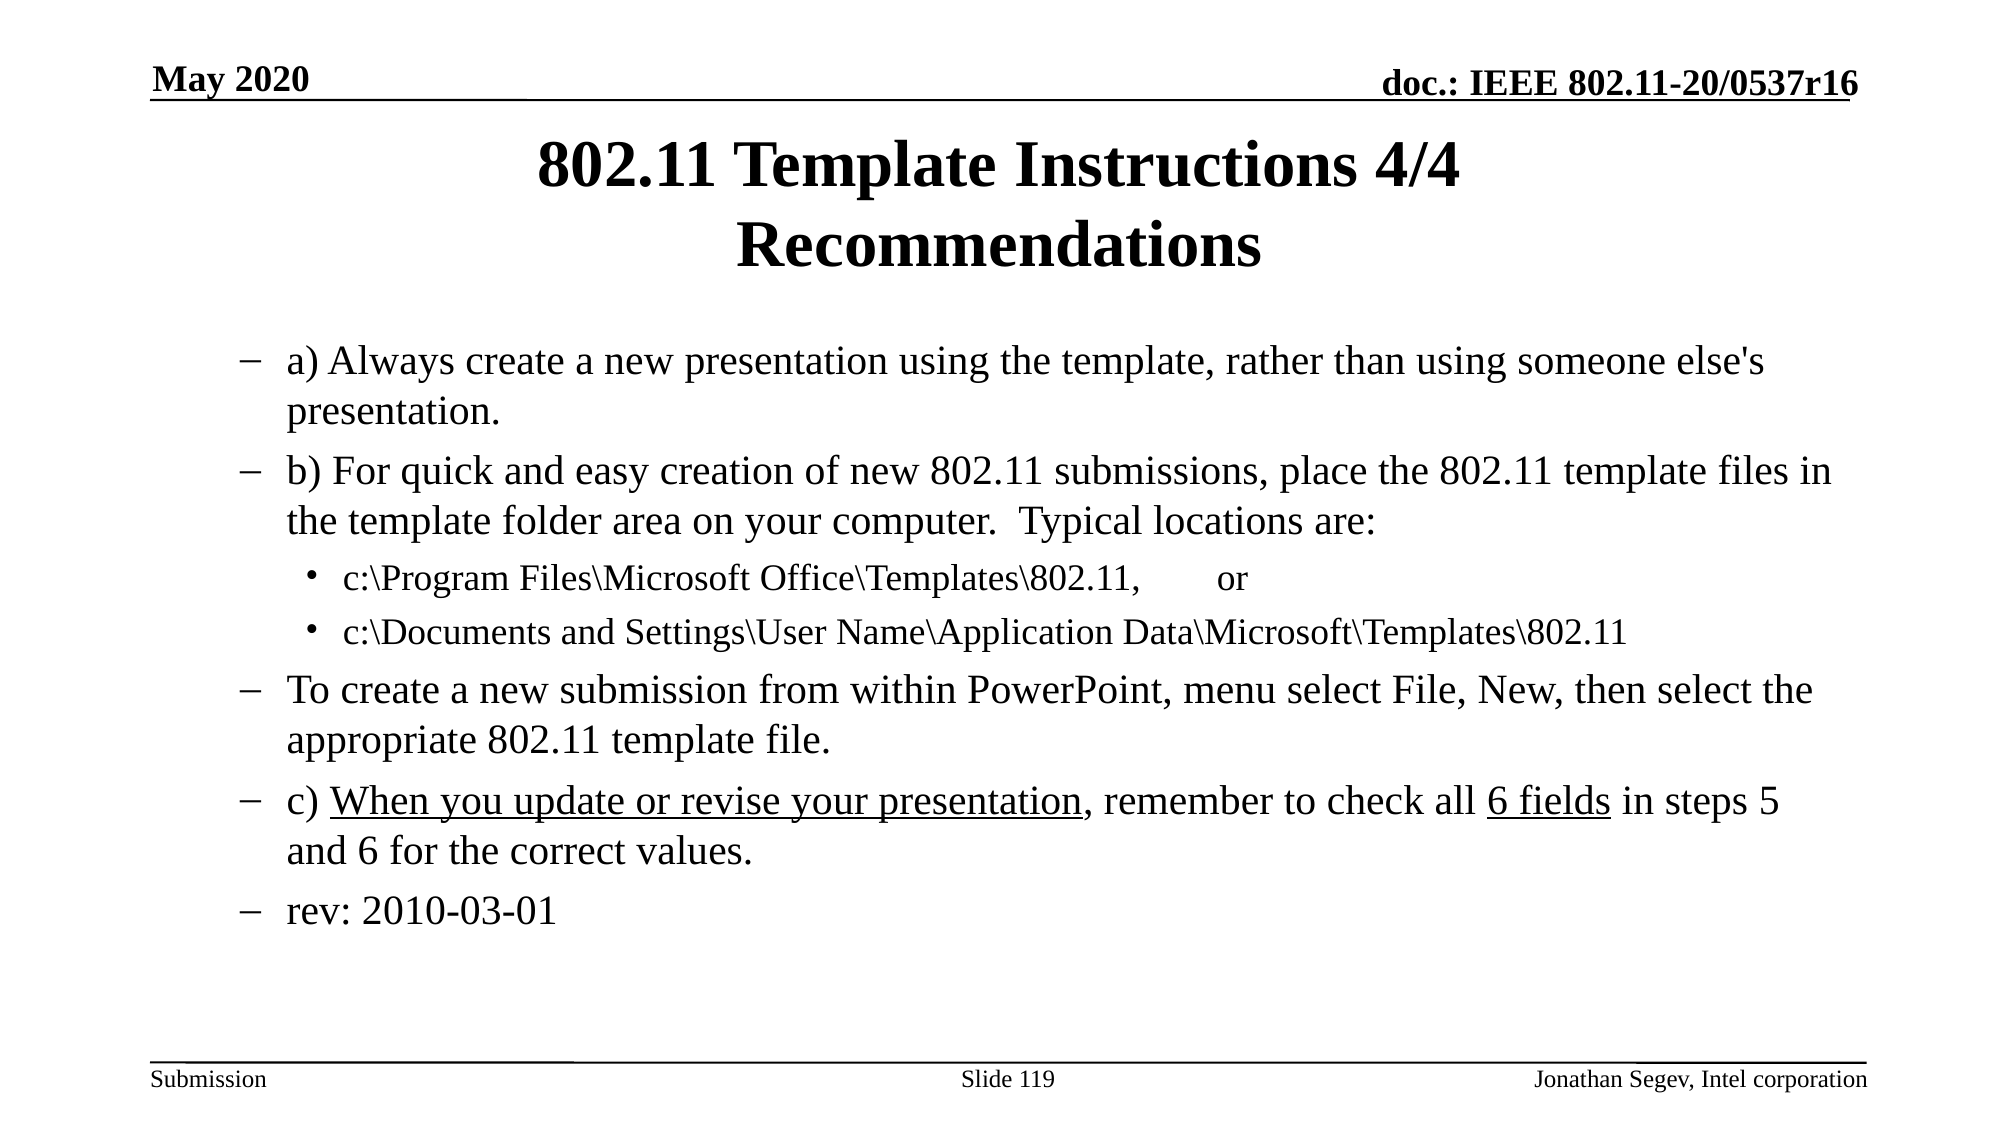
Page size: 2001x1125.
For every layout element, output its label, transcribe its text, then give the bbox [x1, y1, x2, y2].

footer Jonathan Segev, Intel corporation [1171, 1061, 1869, 1093]
list a) Always create a new presentation using the template, rather than using someone else's presentation. b) For quick and easy creation of new 802.11 submissions, place the 802.11 template files in the template folder area on your computer. Typical locations are: c:\Program Files\Microsoft Office\Templates\802.11, or c:\Documents and Settings\User Name\Application Data\Microsoft\Templates\802.11 To create a new submission from within PowerPoint, menu select File, New, then select the appropriate 802.11 template file. c) When you update or revise your presentation, remember to check all 6 fields in steps 5 and 6 for the correct values. rev: 2010-03-01 [149, 324, 1850, 1000]
slide_number Slide 119 [950, 1061, 1067, 1123]
title 802.11 Template Instructions 4/4 Recommendations [149, 112, 1850, 288]
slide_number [152, 54, 563, 100]
